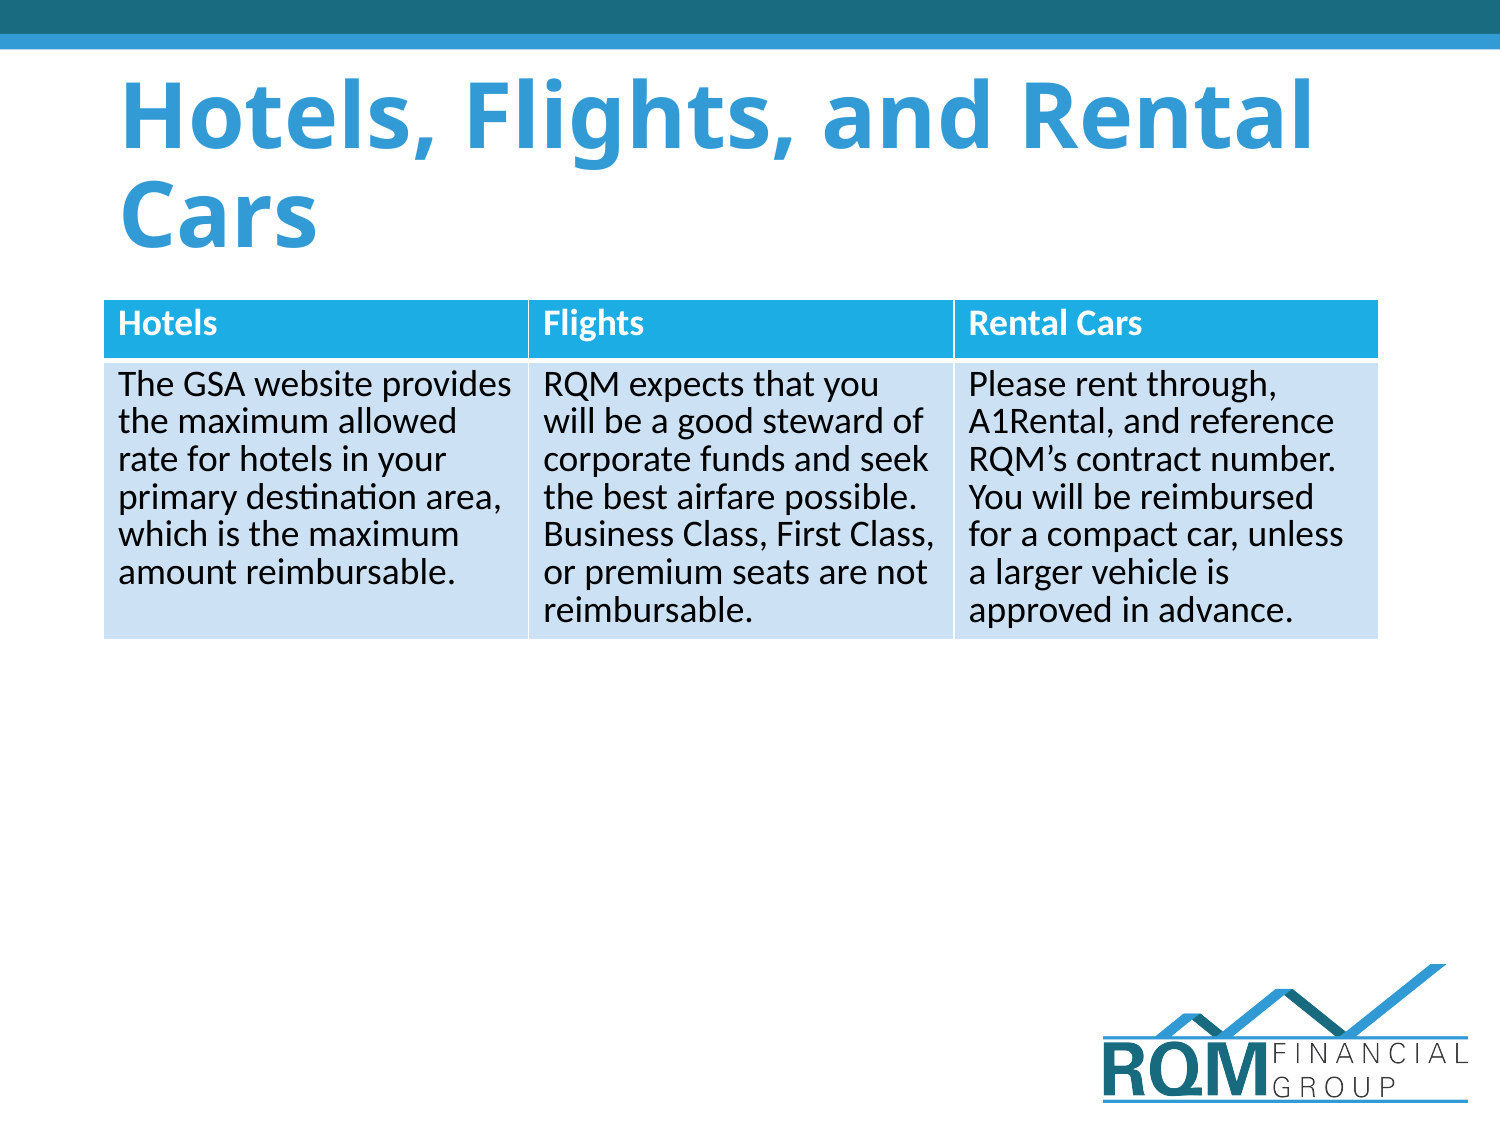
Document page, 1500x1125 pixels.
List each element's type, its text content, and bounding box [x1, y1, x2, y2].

table_header Hotels [104, 300, 528, 358]
table_cell RQM expects that you will be a good steward of corporate funds and seek the best airfare possible. Business Class, First Class, or premium seats are not reimbursable. [529, 363, 953, 639]
title Hotels, Flights, and Rental Cars [103, 59, 1397, 278]
table_cell The GSA website provides the maximum allowed rate for hotels in your primary destination area, which is the maximum amount reimbursable. [104, 363, 528, 639]
table_header Flights [529, 300, 953, 358]
picture [1103, 964, 1468, 1103]
table_header Rental Cars [955, 300, 1378, 358]
table_cell Please rent through, A1Rental, and reference RQM’s contract number. You will be reimbursed for a compact car, unless a larger vehicle is approved in advance. [955, 363, 1378, 639]
